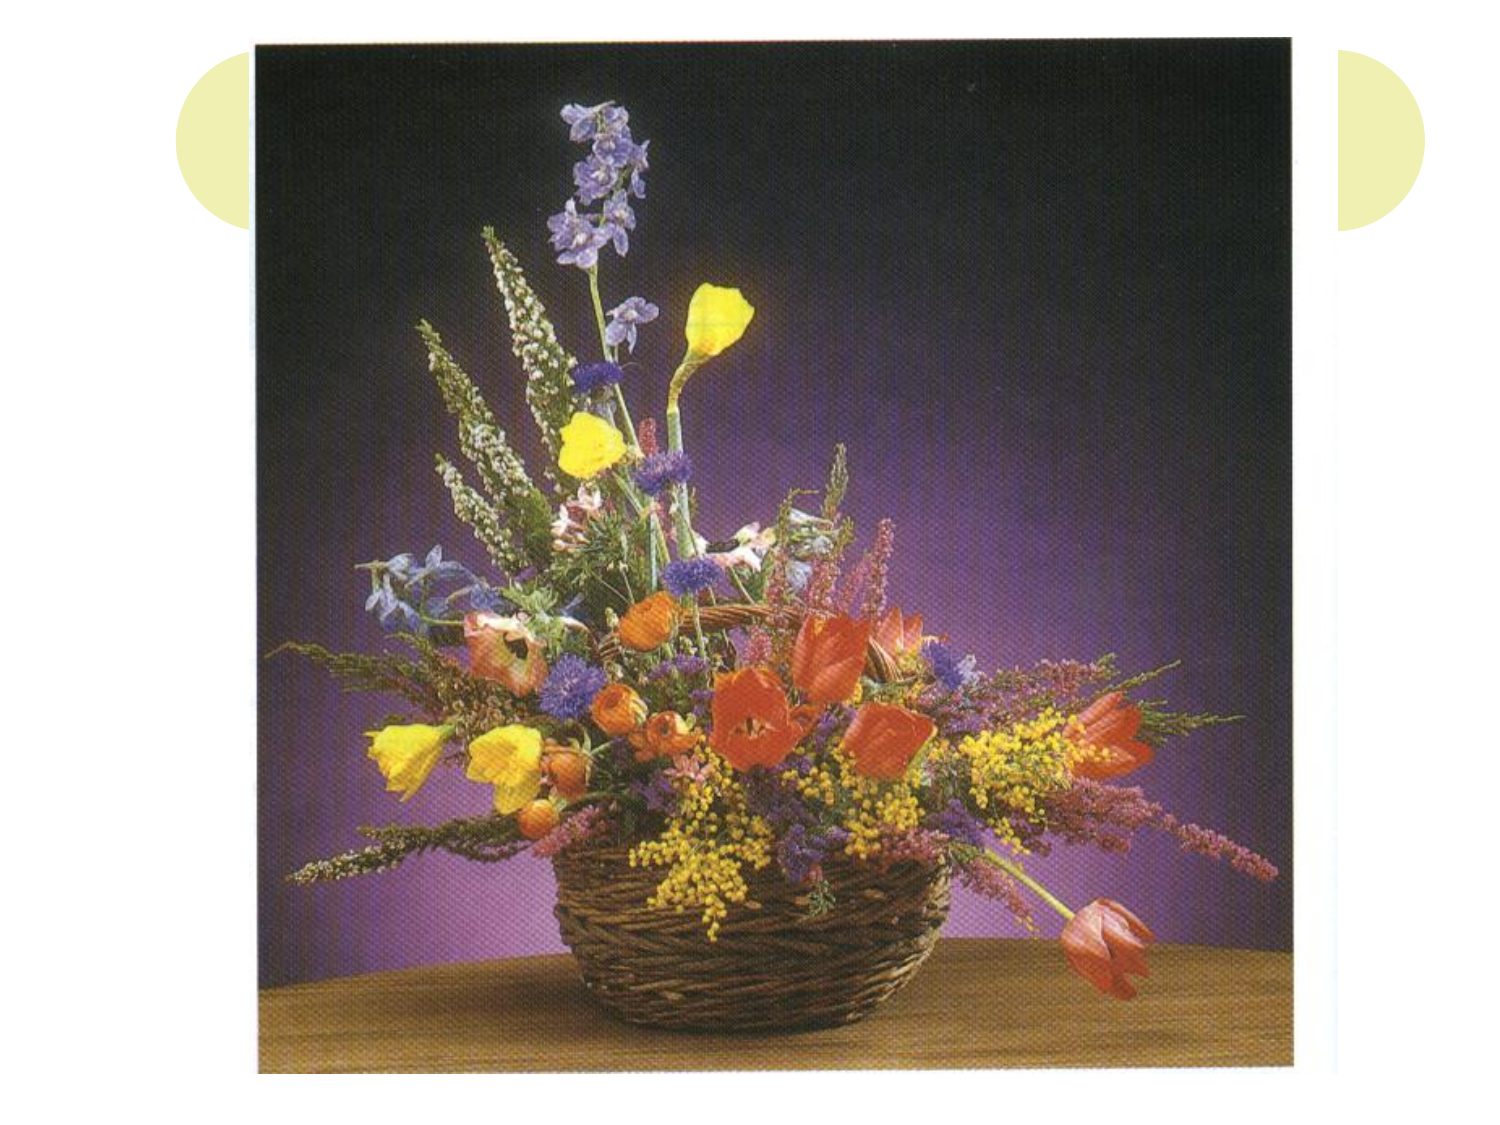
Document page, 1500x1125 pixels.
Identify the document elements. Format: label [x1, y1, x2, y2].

picture [249, 37, 1338, 1074]
